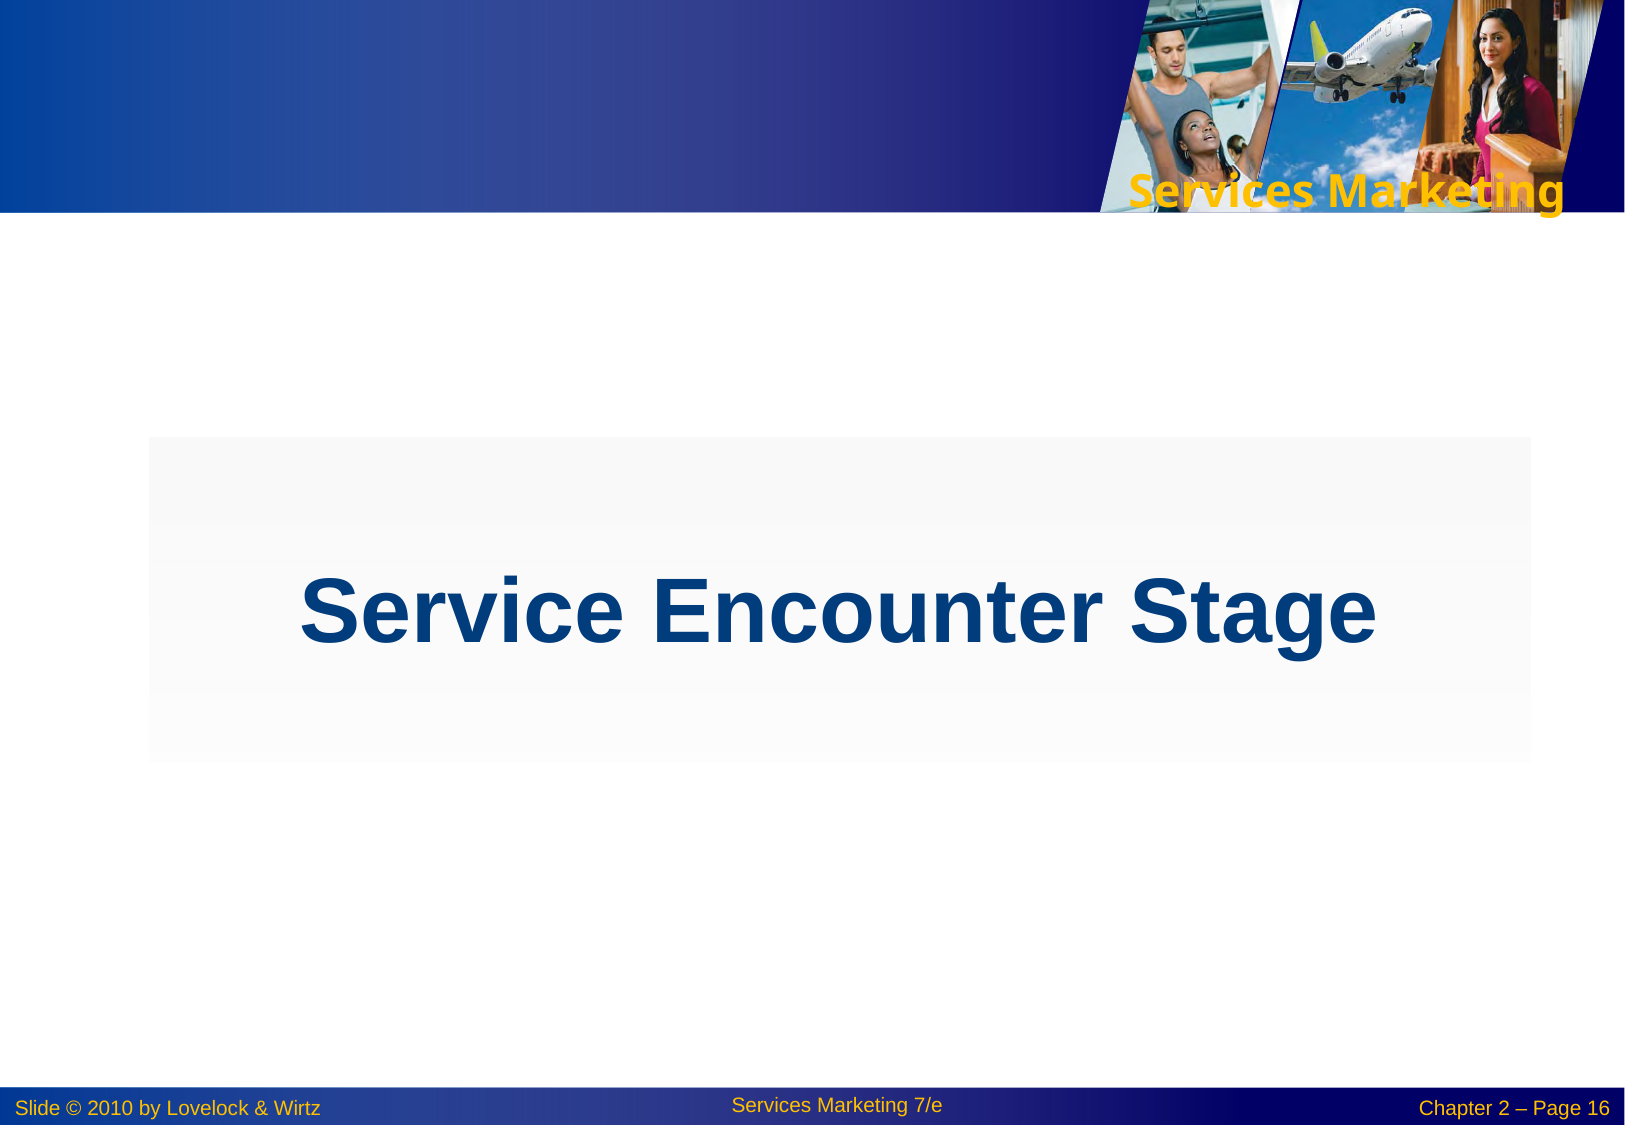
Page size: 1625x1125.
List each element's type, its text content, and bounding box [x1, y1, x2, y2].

picture [1162, 186, 1172, 192]
picture [1546, 187, 1556, 202]
picture [1100, 0, 1604, 213]
text_box Service Encounter Stage [149, 437, 1531, 763]
